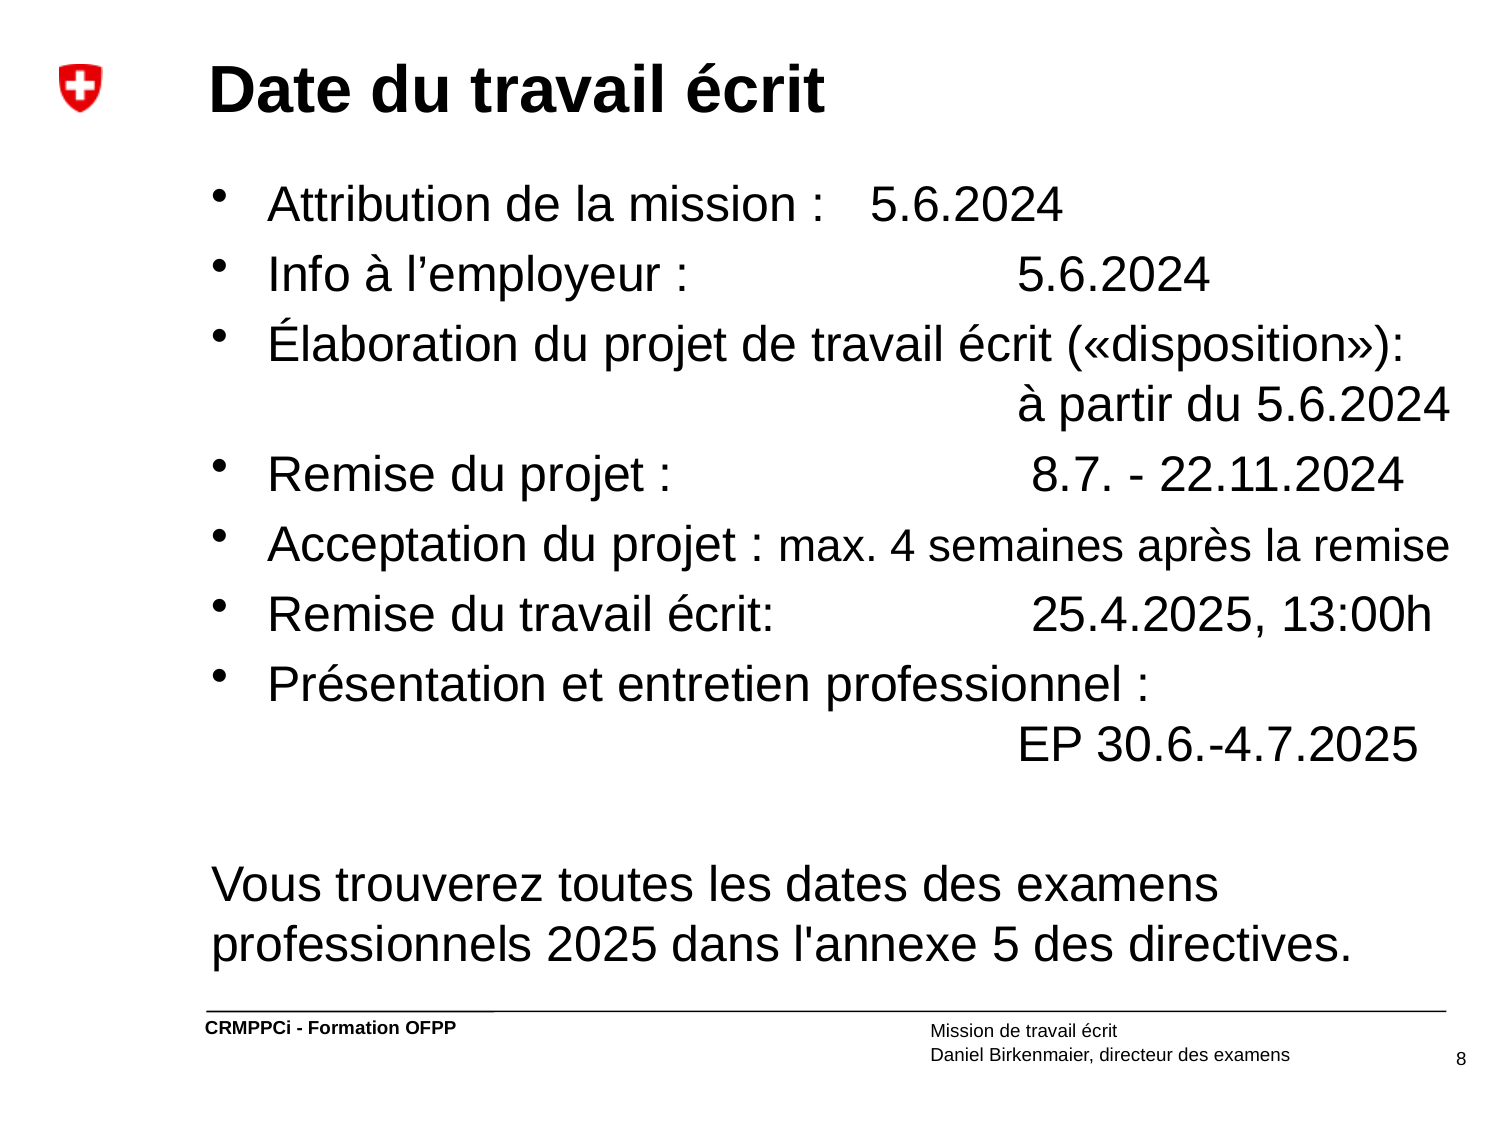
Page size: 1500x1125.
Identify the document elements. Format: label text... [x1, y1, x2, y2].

picture [59, 64, 103, 114]
list Attribution de la mission : 5.6.2024 Info à l’employeur : 5.6.2024 Élaboration du projet de travail écrit («disposition»): à partir du 5.6.2024 Remise du projet : 8.7. - 22.11.2024 Acceptation du projet : max. 4 semaines après la remise Remise du travail écrit: 25.4.2025, 13:00h Présentation et entretien professionnel : EP 30.6.-4.7.2025 Vous trouverez toutes les dates des examens professionnels 2025 dans l'annexe 5 des directives. [210, 171, 1500, 946]
footer Daniel Birkenmaier, directeur des examens [915, 1048, 1447, 1071]
slide_number Mission de travail écrit [915, 1011, 1447, 1048]
title Date du travail écrit [207, 45, 1433, 209]
